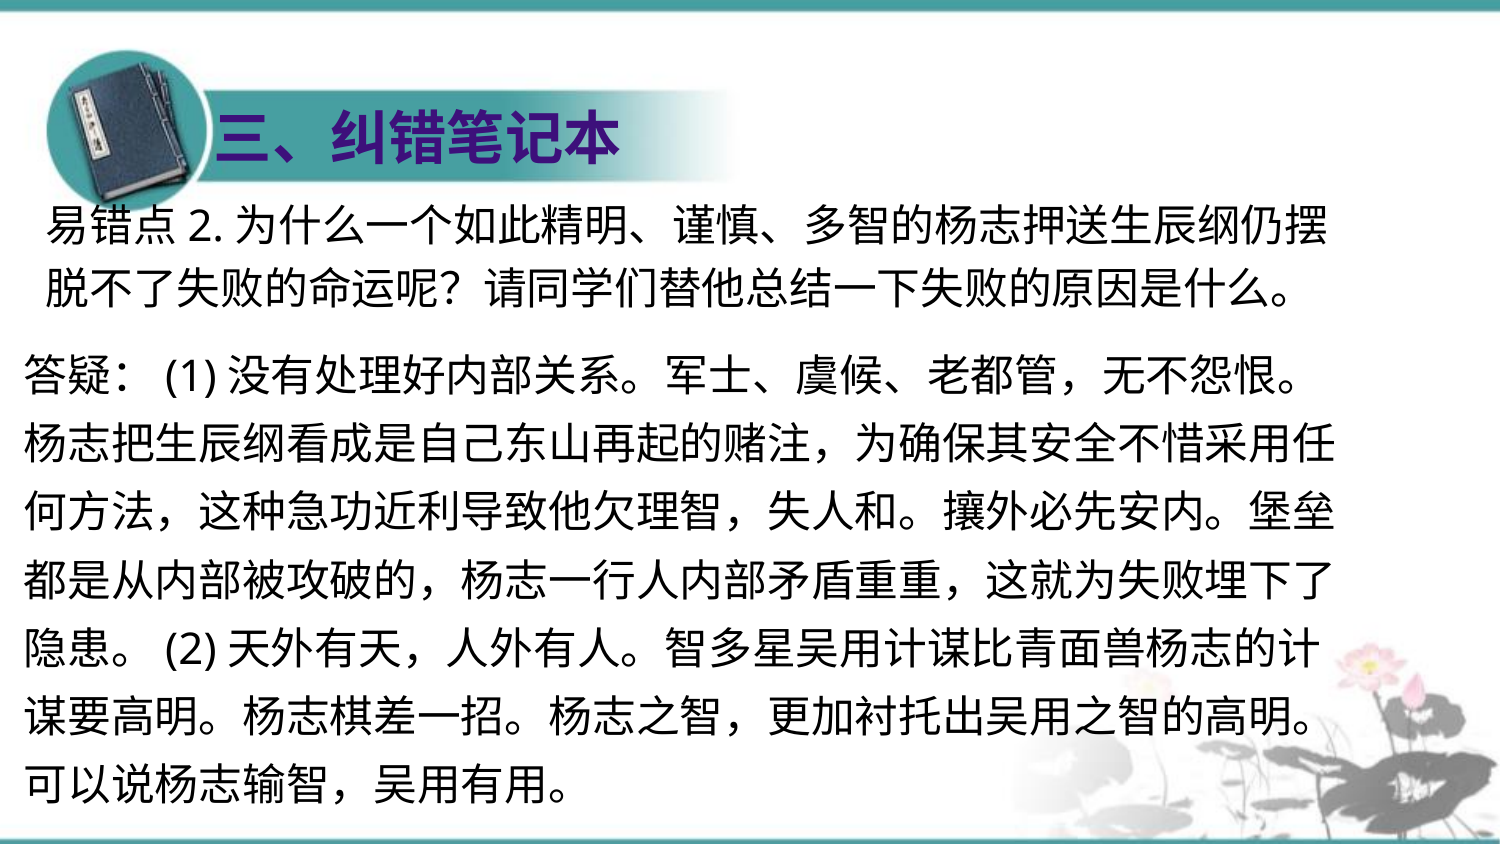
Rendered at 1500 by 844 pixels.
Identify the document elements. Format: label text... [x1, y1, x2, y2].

list 易错点2.为什么一个如此精明、谨慎、多智的杨志押送生辰纲仍摆脱不了失败的命运呢？请同学们替他总结一下失败的原因是什么。 [30, 179, 1367, 336]
text_box 三、纠错笔记本 [199, 93, 668, 179]
text_box 答疑：(1)没有处理好内部关系。军士、虞候、老都管，无不怨恨。杨志把生辰纲看成是自己东山再起的赌注，为确保其安全不惜采用任何方法，这种急功近利导致他欠理智，失人和。攘外必先安内。堡垒都是从内部被攻破的，杨志一行人内部矛盾重重，这就为失败埋下了隐患。(2)天外有天，人外有人。智多星吴用计谋比青面兽杨志的计谋要高明。杨志棋差一招。杨志之智，更加衬托出吴用之智的高明。可以说杨志输智，吴用有用。 [8, 324, 1353, 817]
picture [0, 0, 1500, 844]
